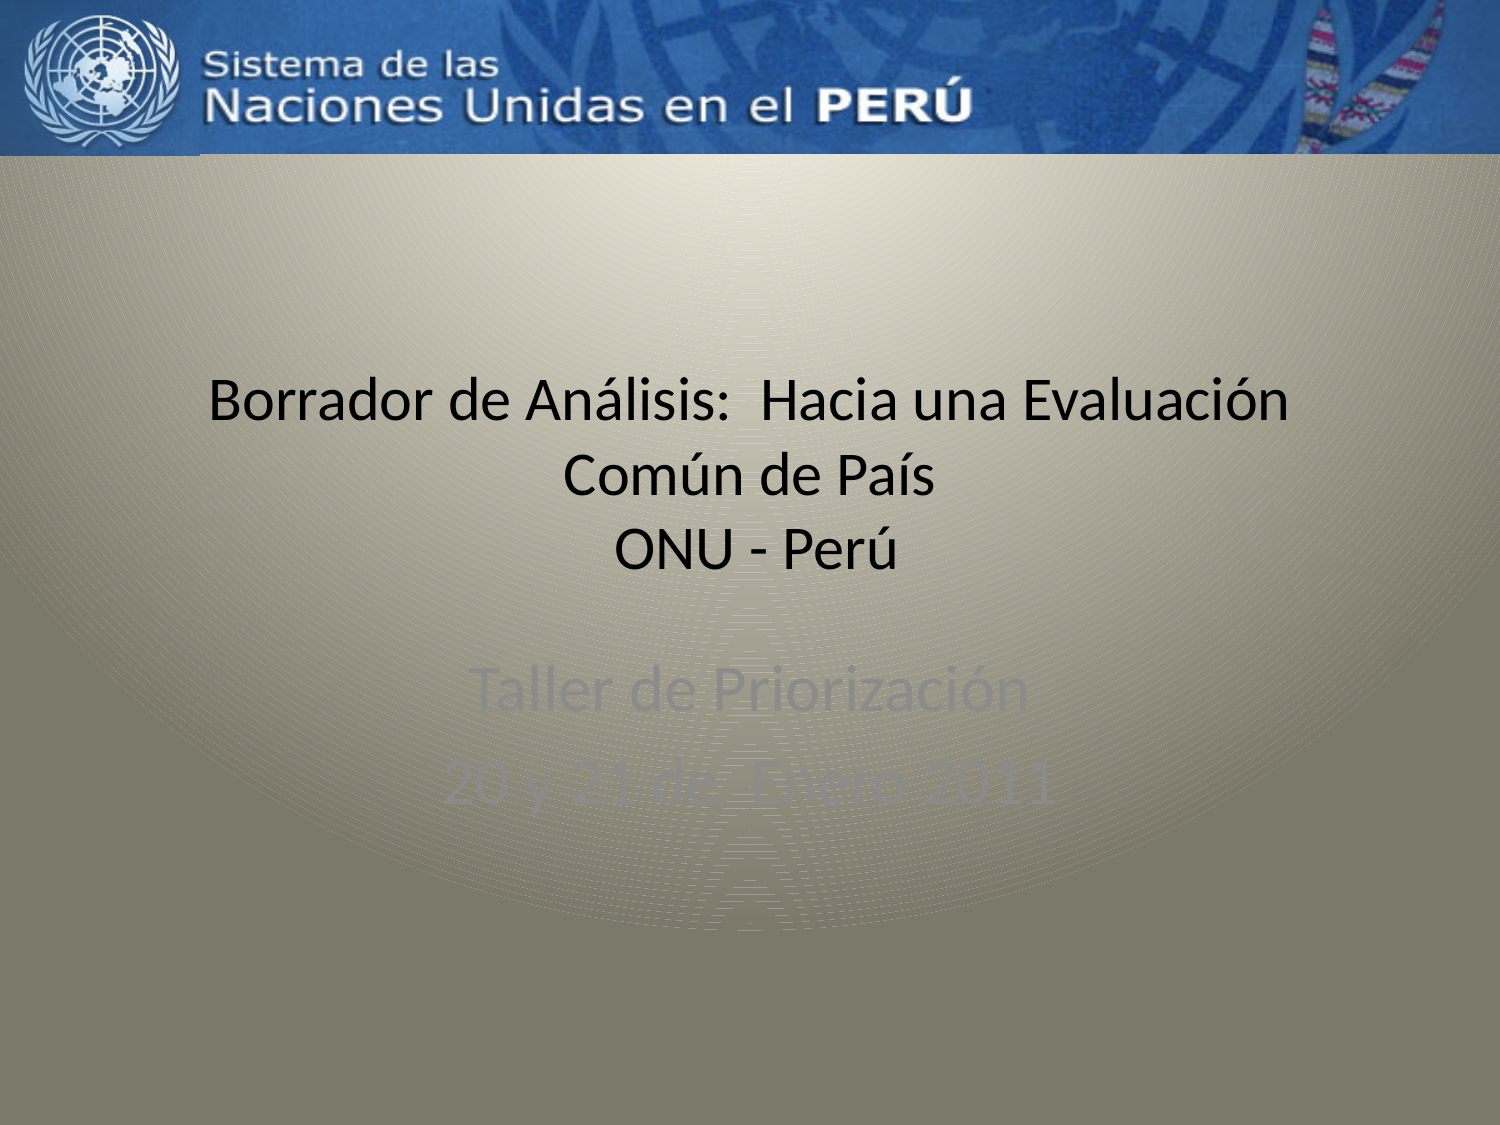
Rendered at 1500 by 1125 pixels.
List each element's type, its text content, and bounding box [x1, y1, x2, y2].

title Borrador de Análisis: Hacia una Evaluación Común de País ONU - Perú [112, 349, 1388, 591]
subtitle Taller de Priorización 20 y 21 de Enero 2011 [225, 637, 1275, 925]
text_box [0, 0, 1500, 156]
